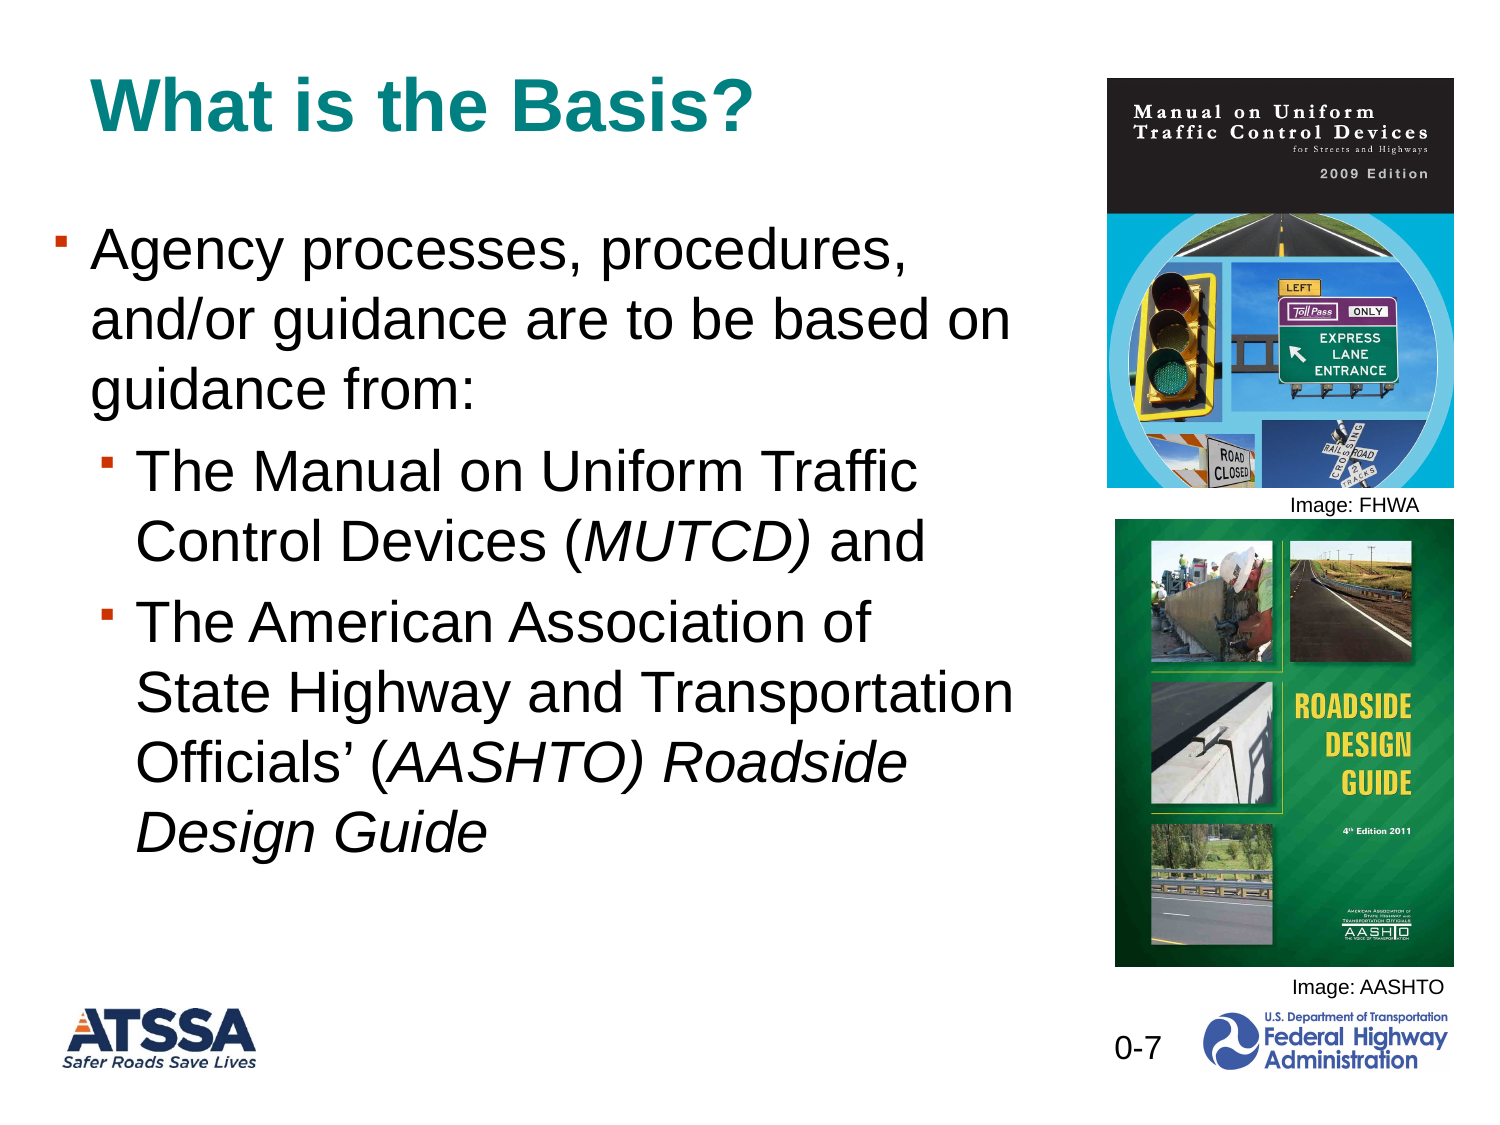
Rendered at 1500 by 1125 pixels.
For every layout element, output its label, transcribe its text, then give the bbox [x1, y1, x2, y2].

picture [1200, 1008, 1450, 1072]
picture [1107, 78, 1454, 488]
picture [62, 1008, 256, 1068]
text_box Image: FHWA [1275, 484, 1476, 525]
list Agency processes, procedures, and/or guidance are to be based on guidance from: The Manual on Uniform Traffic Control Devices (MUTCD) and The American Association of State Highway and Transportation Officials’ (AASHTO) Roadside Design Guide [37, 203, 1038, 967]
text_box Image: AASHTO [1277, 966, 1478, 1007]
picture [1115, 519, 1454, 967]
title What is the Basis? [75, 0, 1500, 204]
